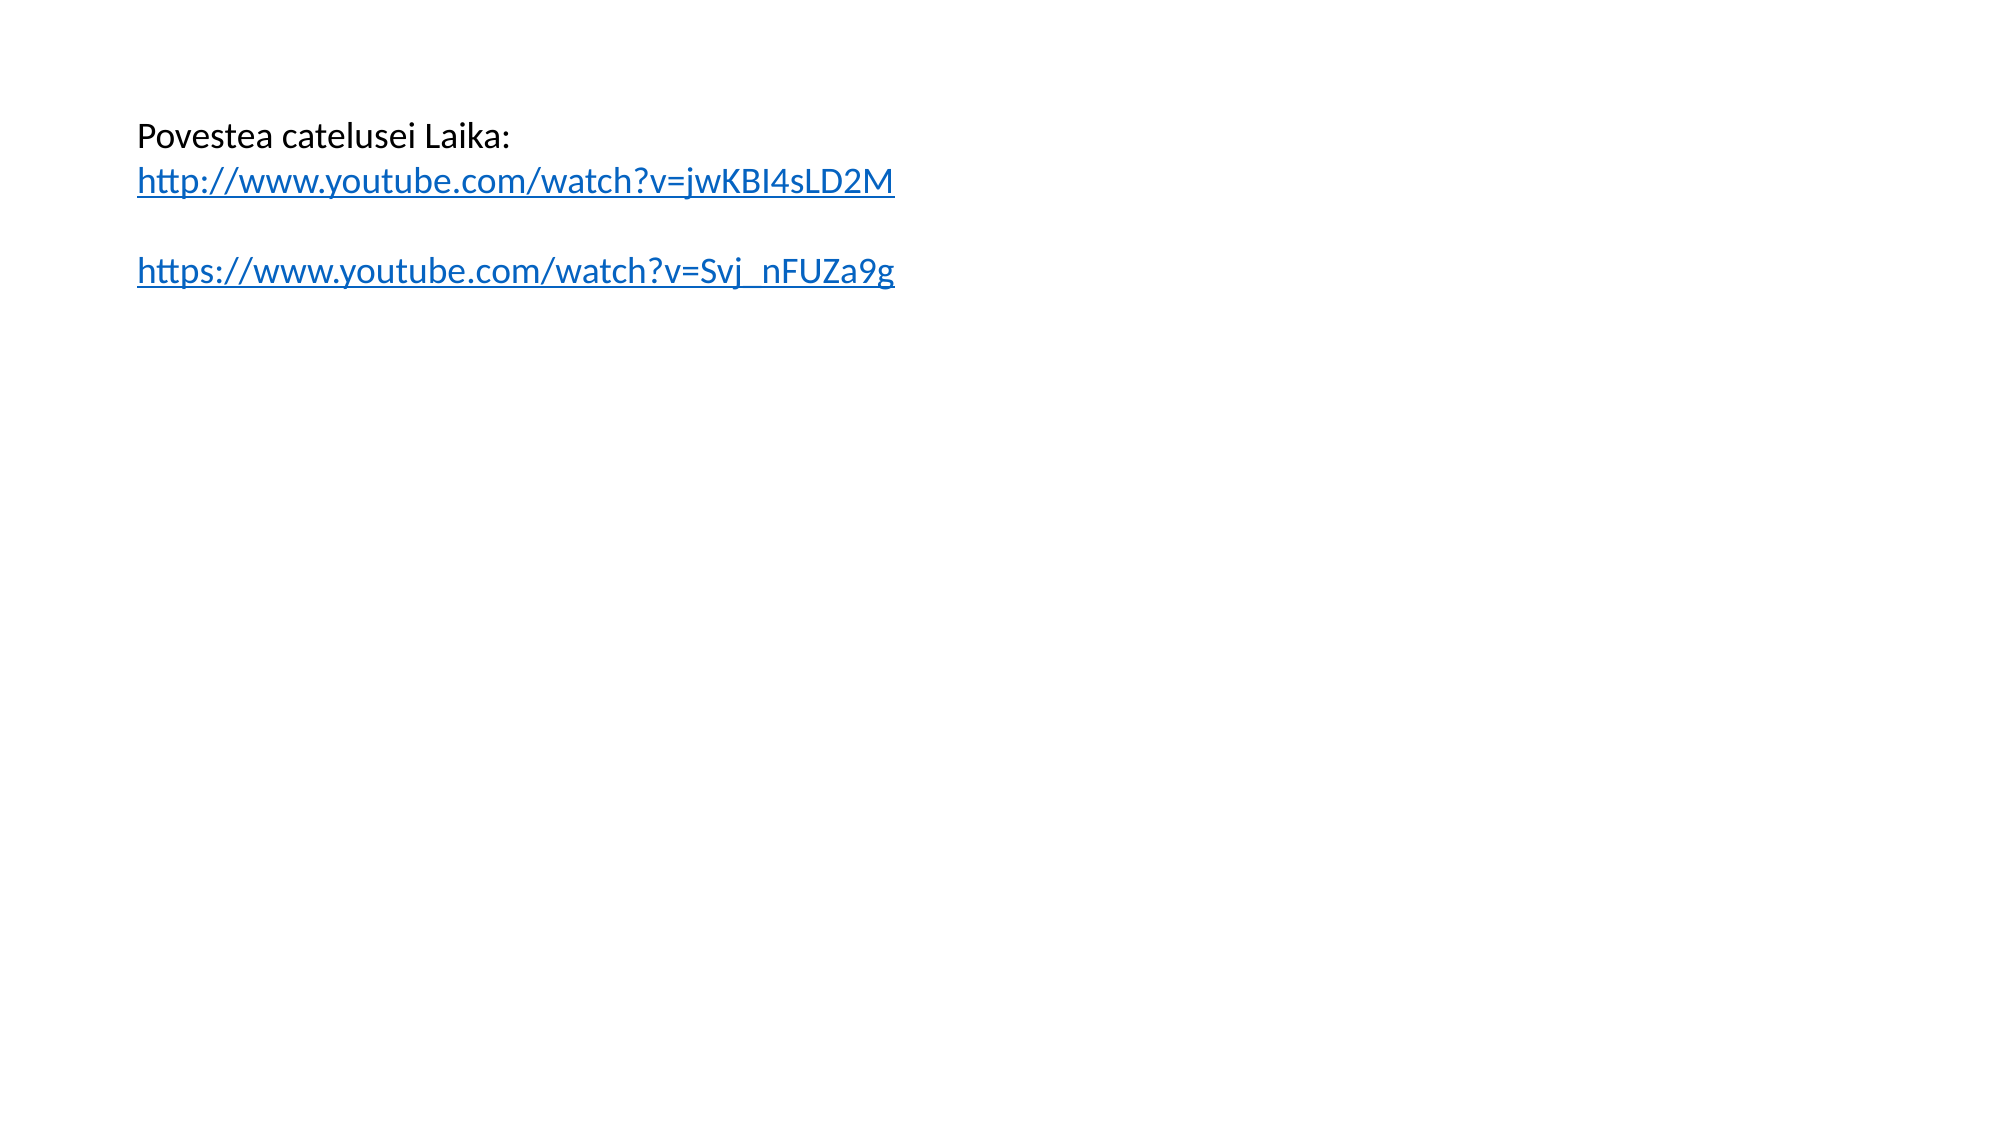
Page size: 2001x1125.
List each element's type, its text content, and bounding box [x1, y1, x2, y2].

text_box Povestea catelusei Laika: http://www.youtube.com/watch?v=jwKBI4sLD2M https://www.youtube.com/watch?v=Svj_nFUZa9g [122, 103, 1493, 389]
